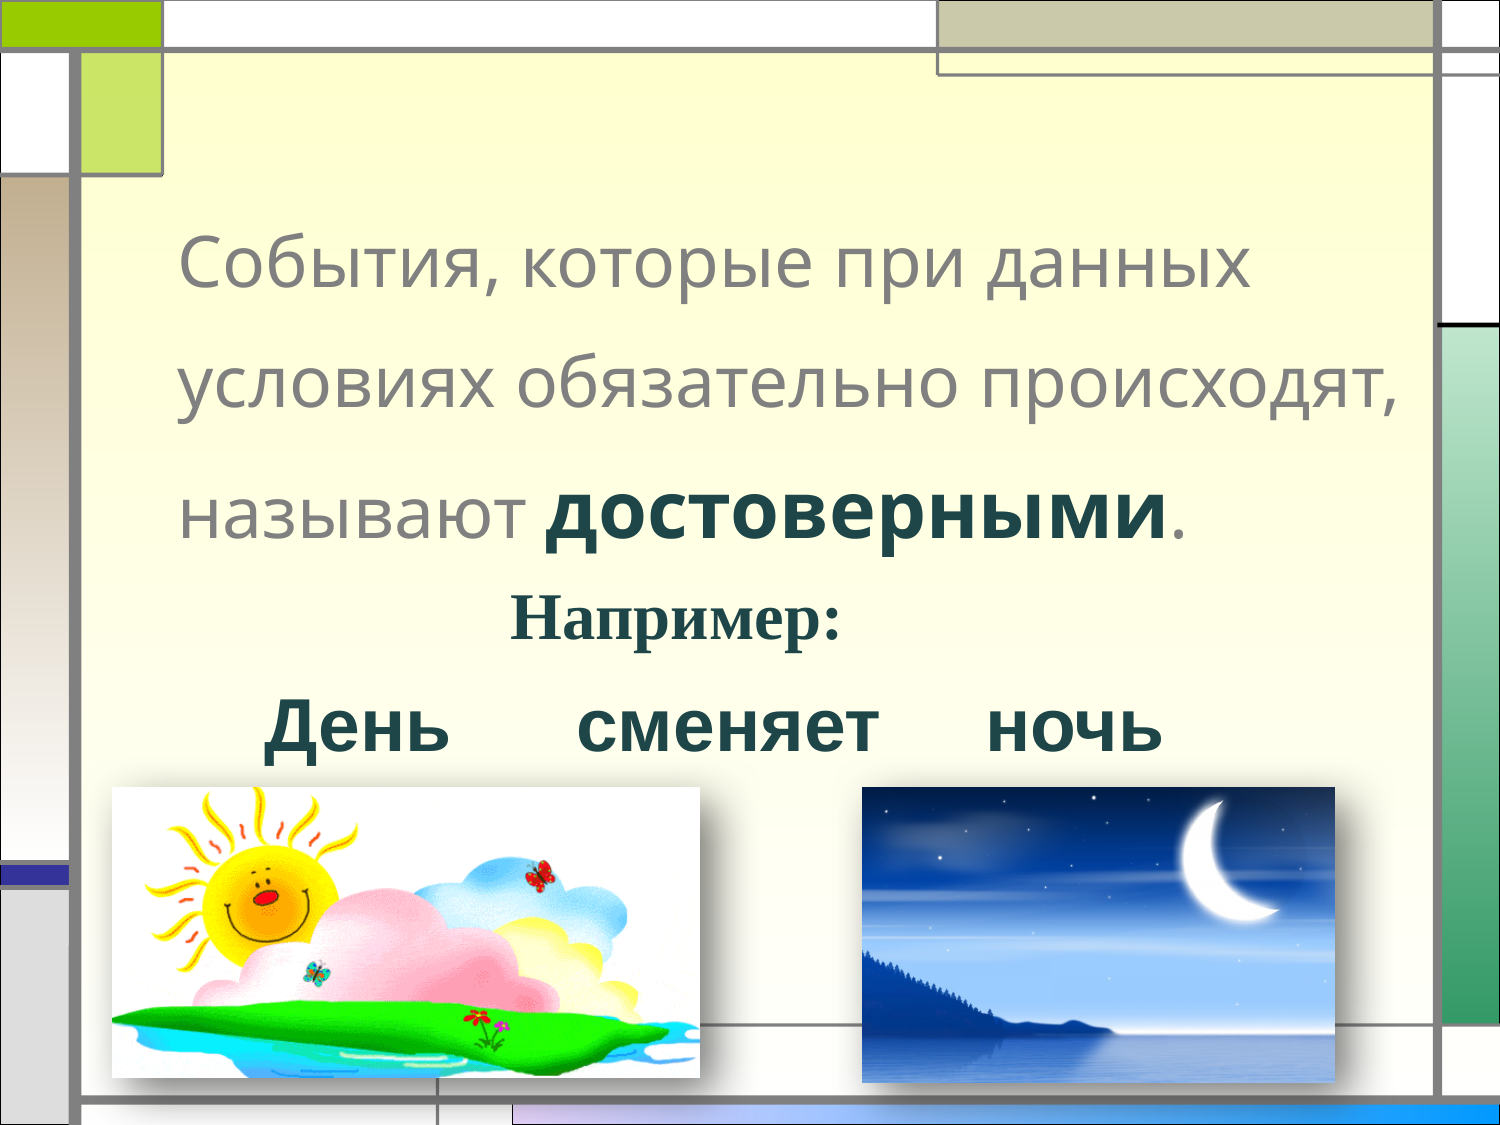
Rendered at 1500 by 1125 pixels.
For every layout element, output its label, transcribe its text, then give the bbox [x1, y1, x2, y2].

list События, которые при данных условиях обязательно происходят, называют достоверными. [162, 174, 1426, 918]
text_box Например: [495, 574, 971, 662]
picture [112, 787, 701, 1078]
picture [862, 787, 1336, 1084]
text_box День сменяет ночь [249, 679, 1338, 776]
